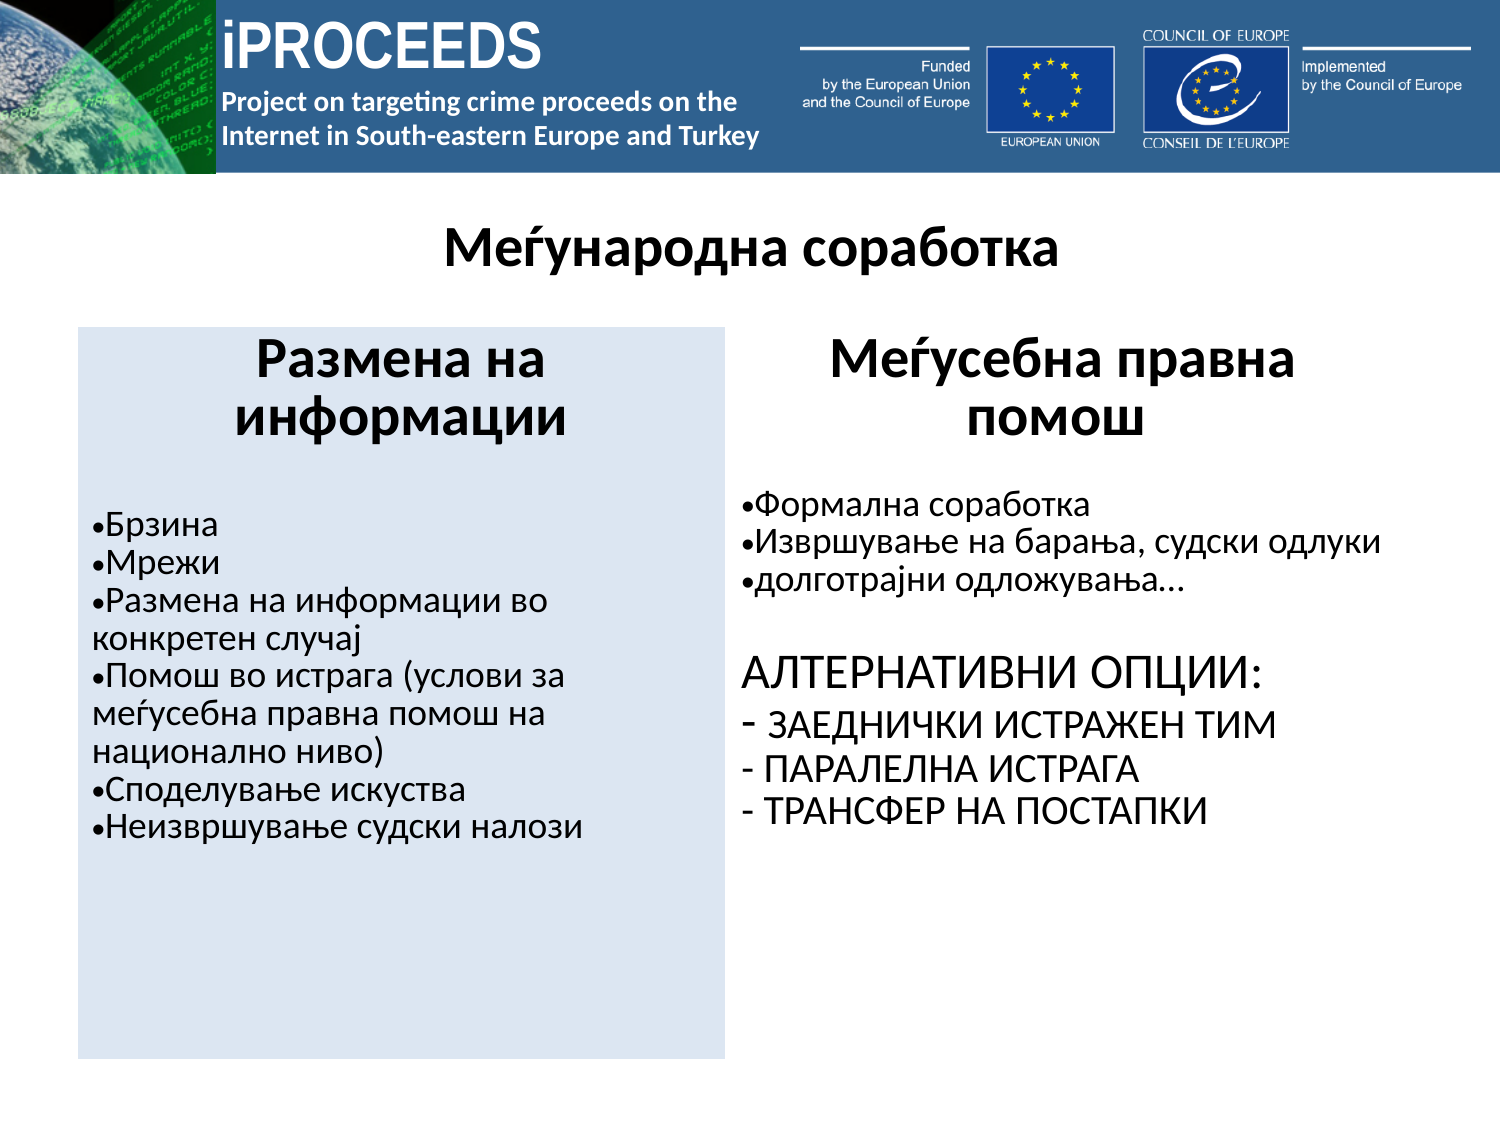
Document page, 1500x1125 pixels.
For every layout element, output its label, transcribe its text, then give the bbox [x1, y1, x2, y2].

picture [800, 30, 1471, 148]
table_header Размена на информации Брзина Мрежи Размена на информации во конкретен случај Помош во истрага (услови за меѓусебна правна помош на национално ниво) Споделување искуства Неизвршување судски налози [78, 327, 725, 1059]
picture [0, 0, 216, 174]
table_header Меѓусебна правна помош Формална соработка Извршување на барања, судски одлуки долготрајни одложувања… АЛТЕРНАТИВНИ ОПЦИИ: - ЗАЕДНИЧКИ ИСТРАЖЕН ТИМ - ПАРАЛЕЛНА ИСТРАГА - ТРАНСФЕР НА ПОСТАПКИ [727, 327, 1399, 1059]
title Меѓународна соработка [76, 172, 1427, 315]
